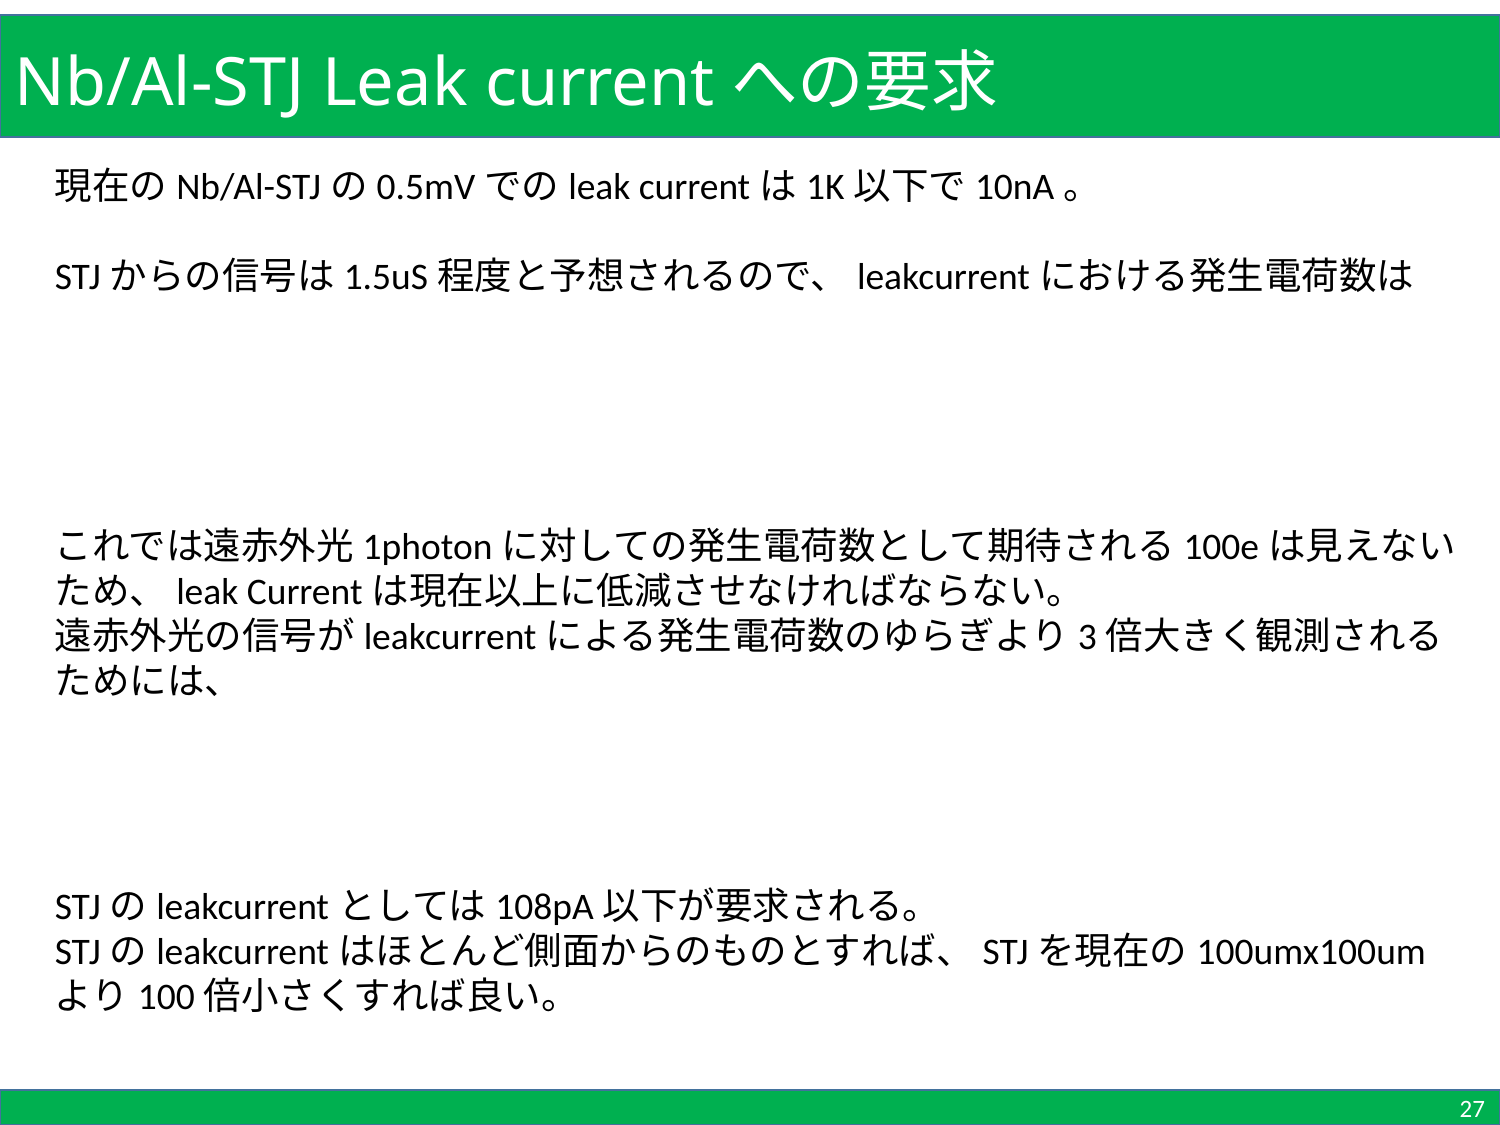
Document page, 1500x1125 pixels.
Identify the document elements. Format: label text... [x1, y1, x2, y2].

slide_number 27 [1162, 1077, 1500, 1125]
text_box [0, 14, 1500, 138]
text_box [0, 1089, 1162, 1125]
text_box Nb/Al-STJ Leak currentへの要求 [0, 31, 1479, 126]
